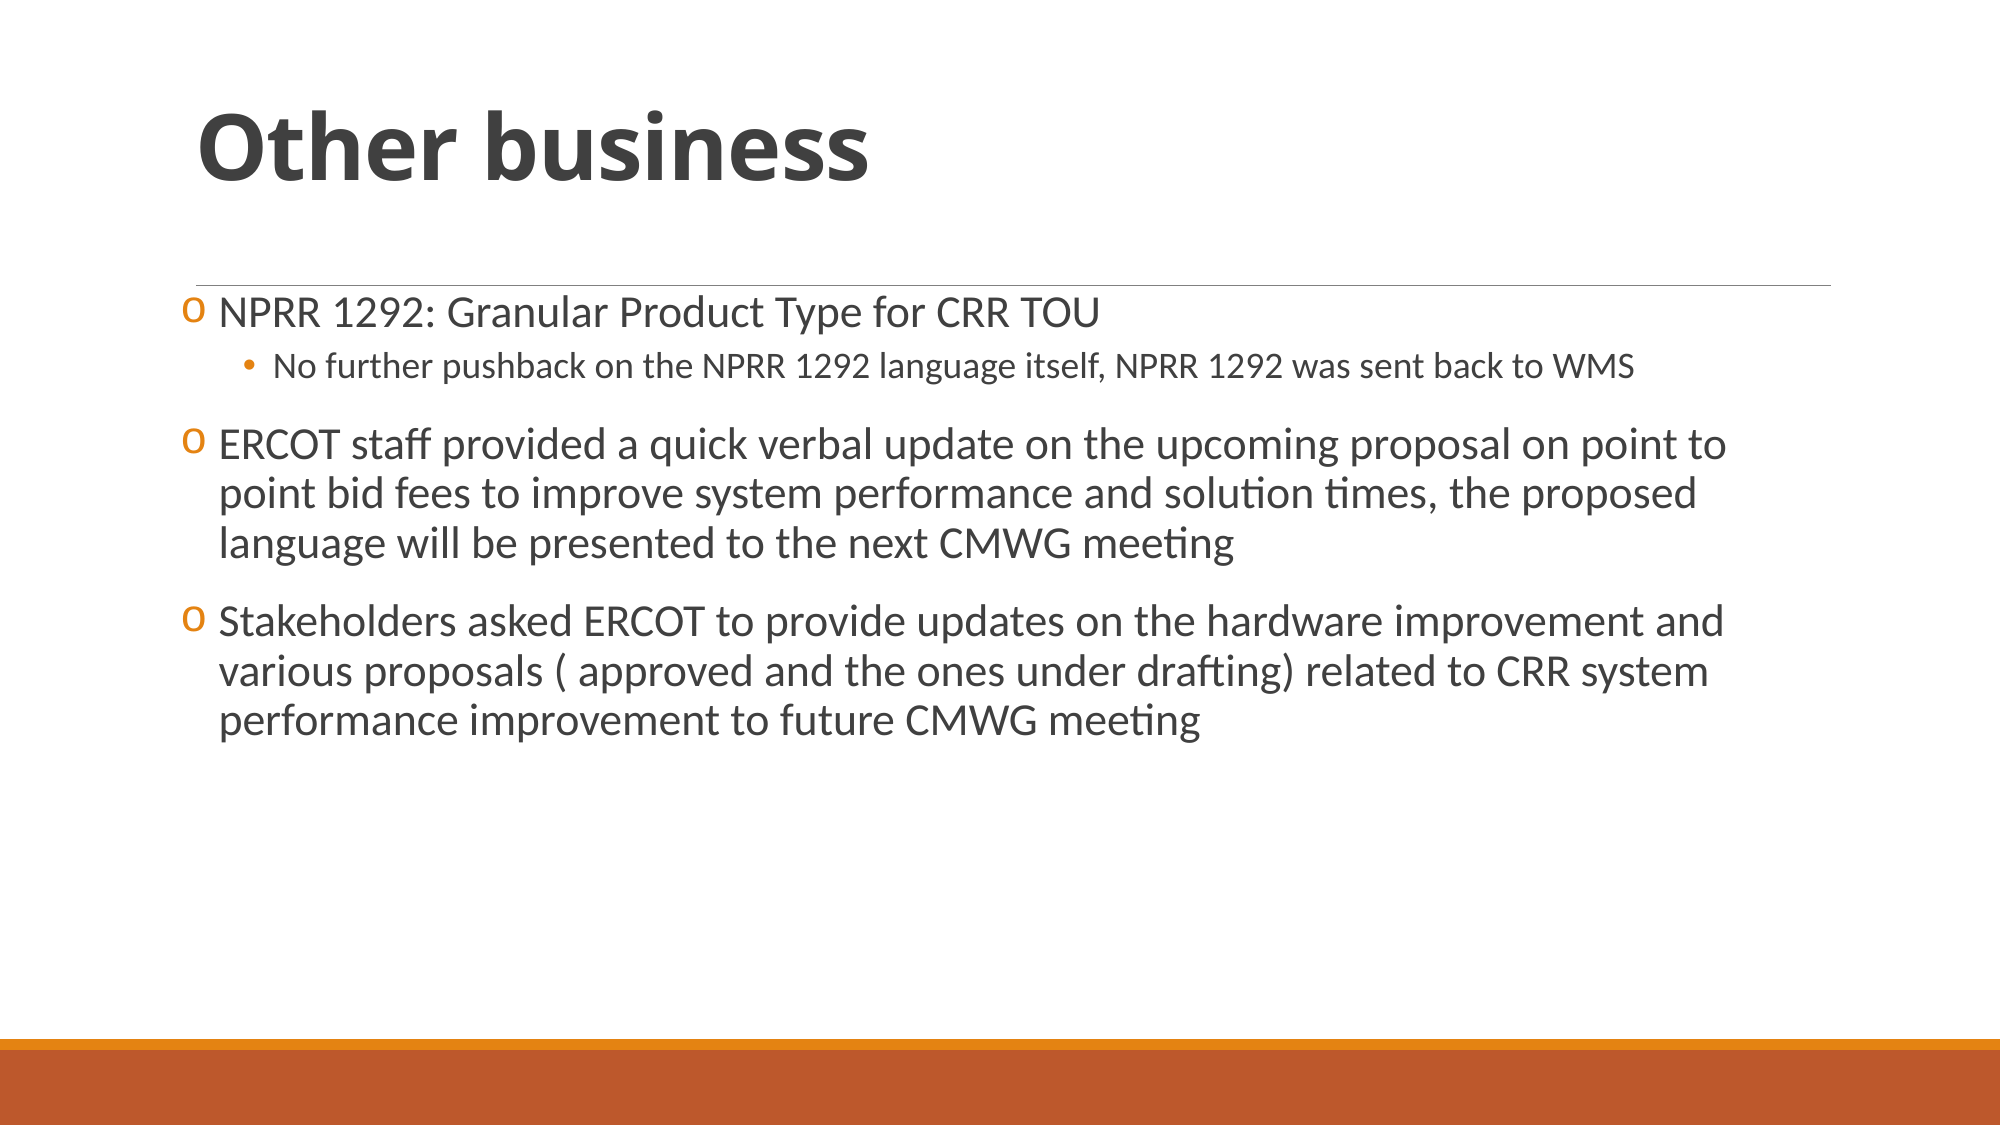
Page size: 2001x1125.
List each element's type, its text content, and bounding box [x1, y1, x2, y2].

list NPRR 1292: Granular Product Type for CRR TOU No further pushback on the NPRR 1292 language itself, NPRR 1292 was sent back to WMS ERCOT staff provided a quick verbal update on the upcoming proposal on point to point bid fees to improve system performance and solution times, the proposed language will be presented to the next CMWG meeting Stakeholders asked ERCOT to provide updates on the hardware improvement and various proposals ( approved and the ones under drafting) related to CRR system performance improvement to future CMWG meeting [180, 280, 1830, 1015]
title Other business [180, 47, 1830, 207]
